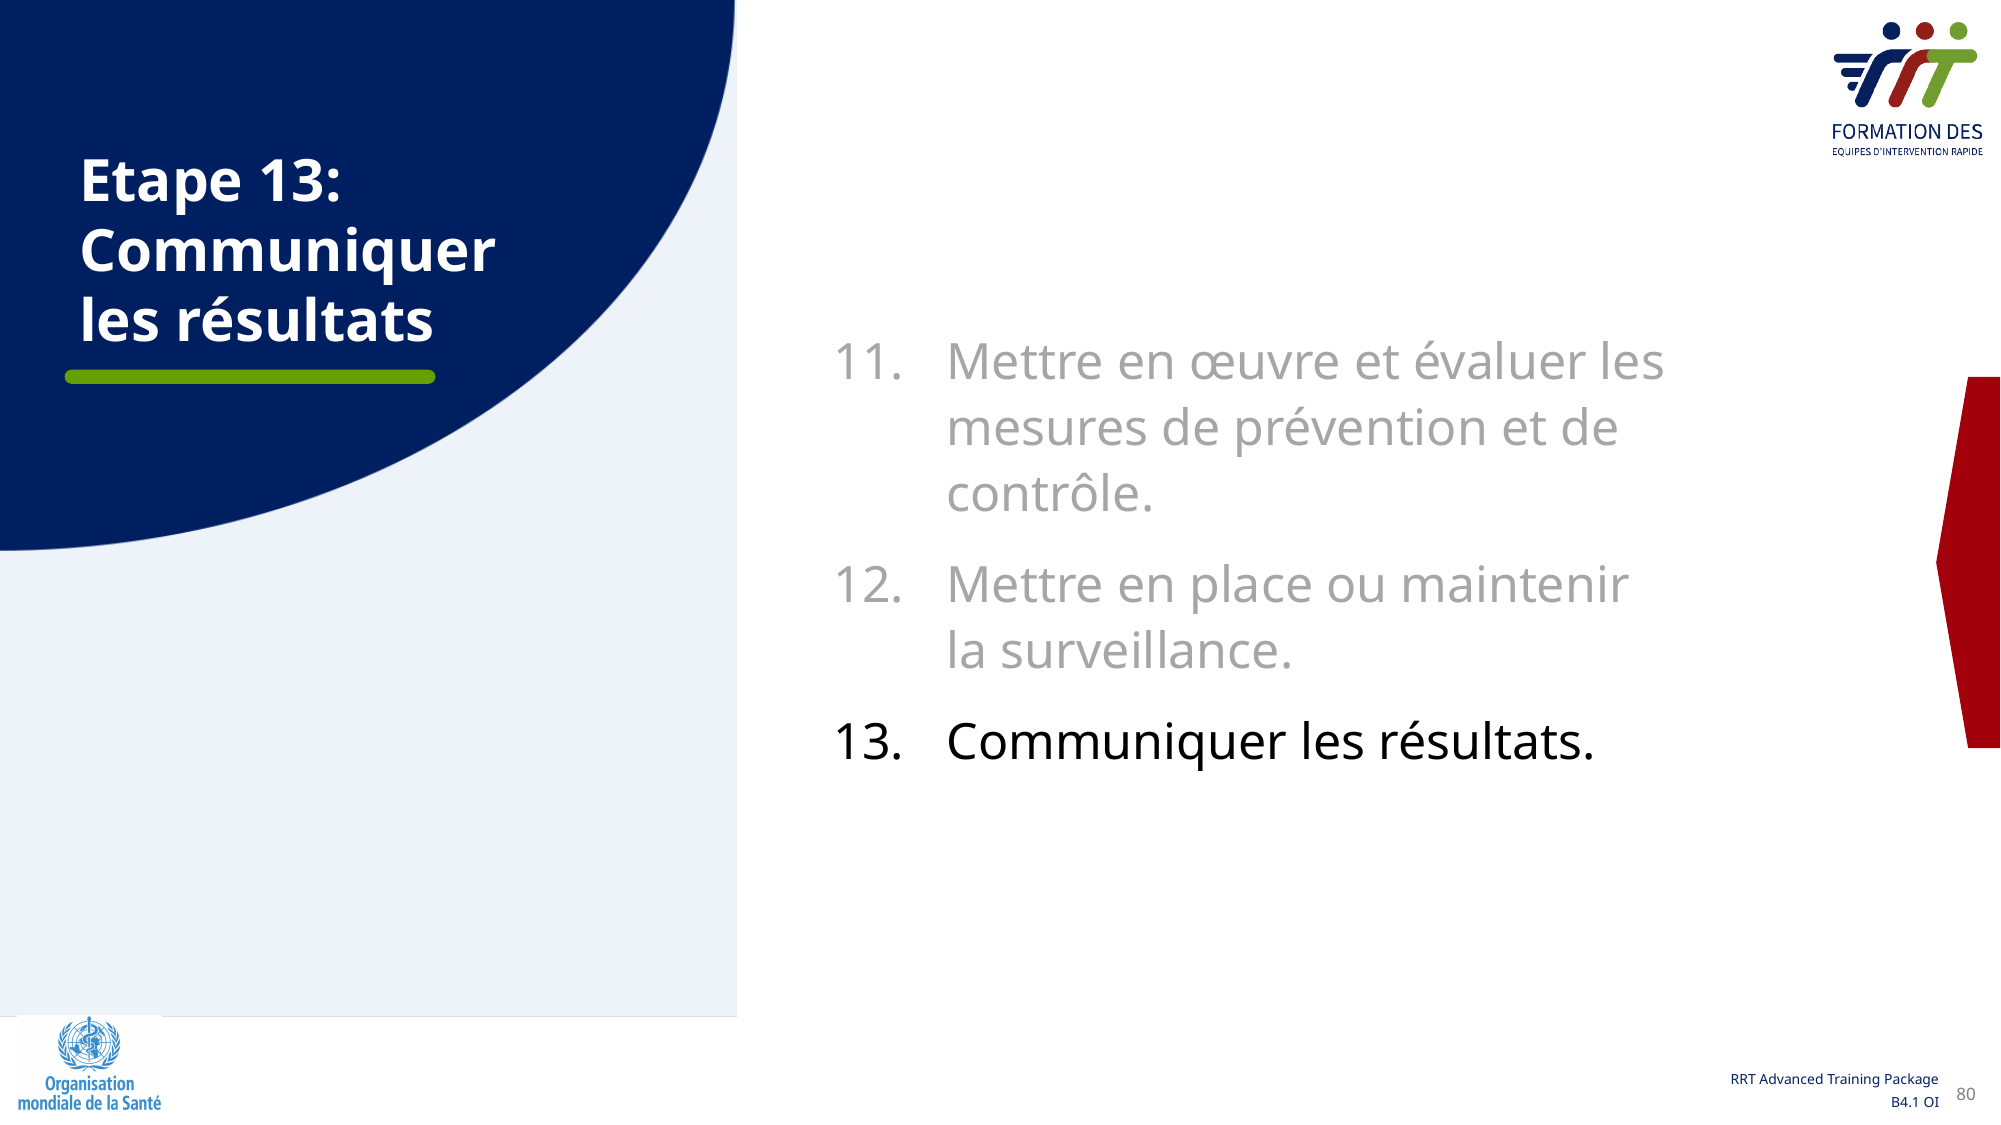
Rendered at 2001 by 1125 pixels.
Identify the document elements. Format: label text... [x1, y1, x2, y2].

text_box Mettre en œuvre et évaluer les mesures de prévention et de contrôle. Mettre en place ou maintenir la surveillance. Communiquer les résultats. [818, 316, 1687, 1125]
text_box Etape 13: Communiquer les résultats [64, 135, 605, 576]
picture [0, 0, 737, 1111]
picture [1832, 21, 1983, 157]
text_box [64, 369, 436, 384]
